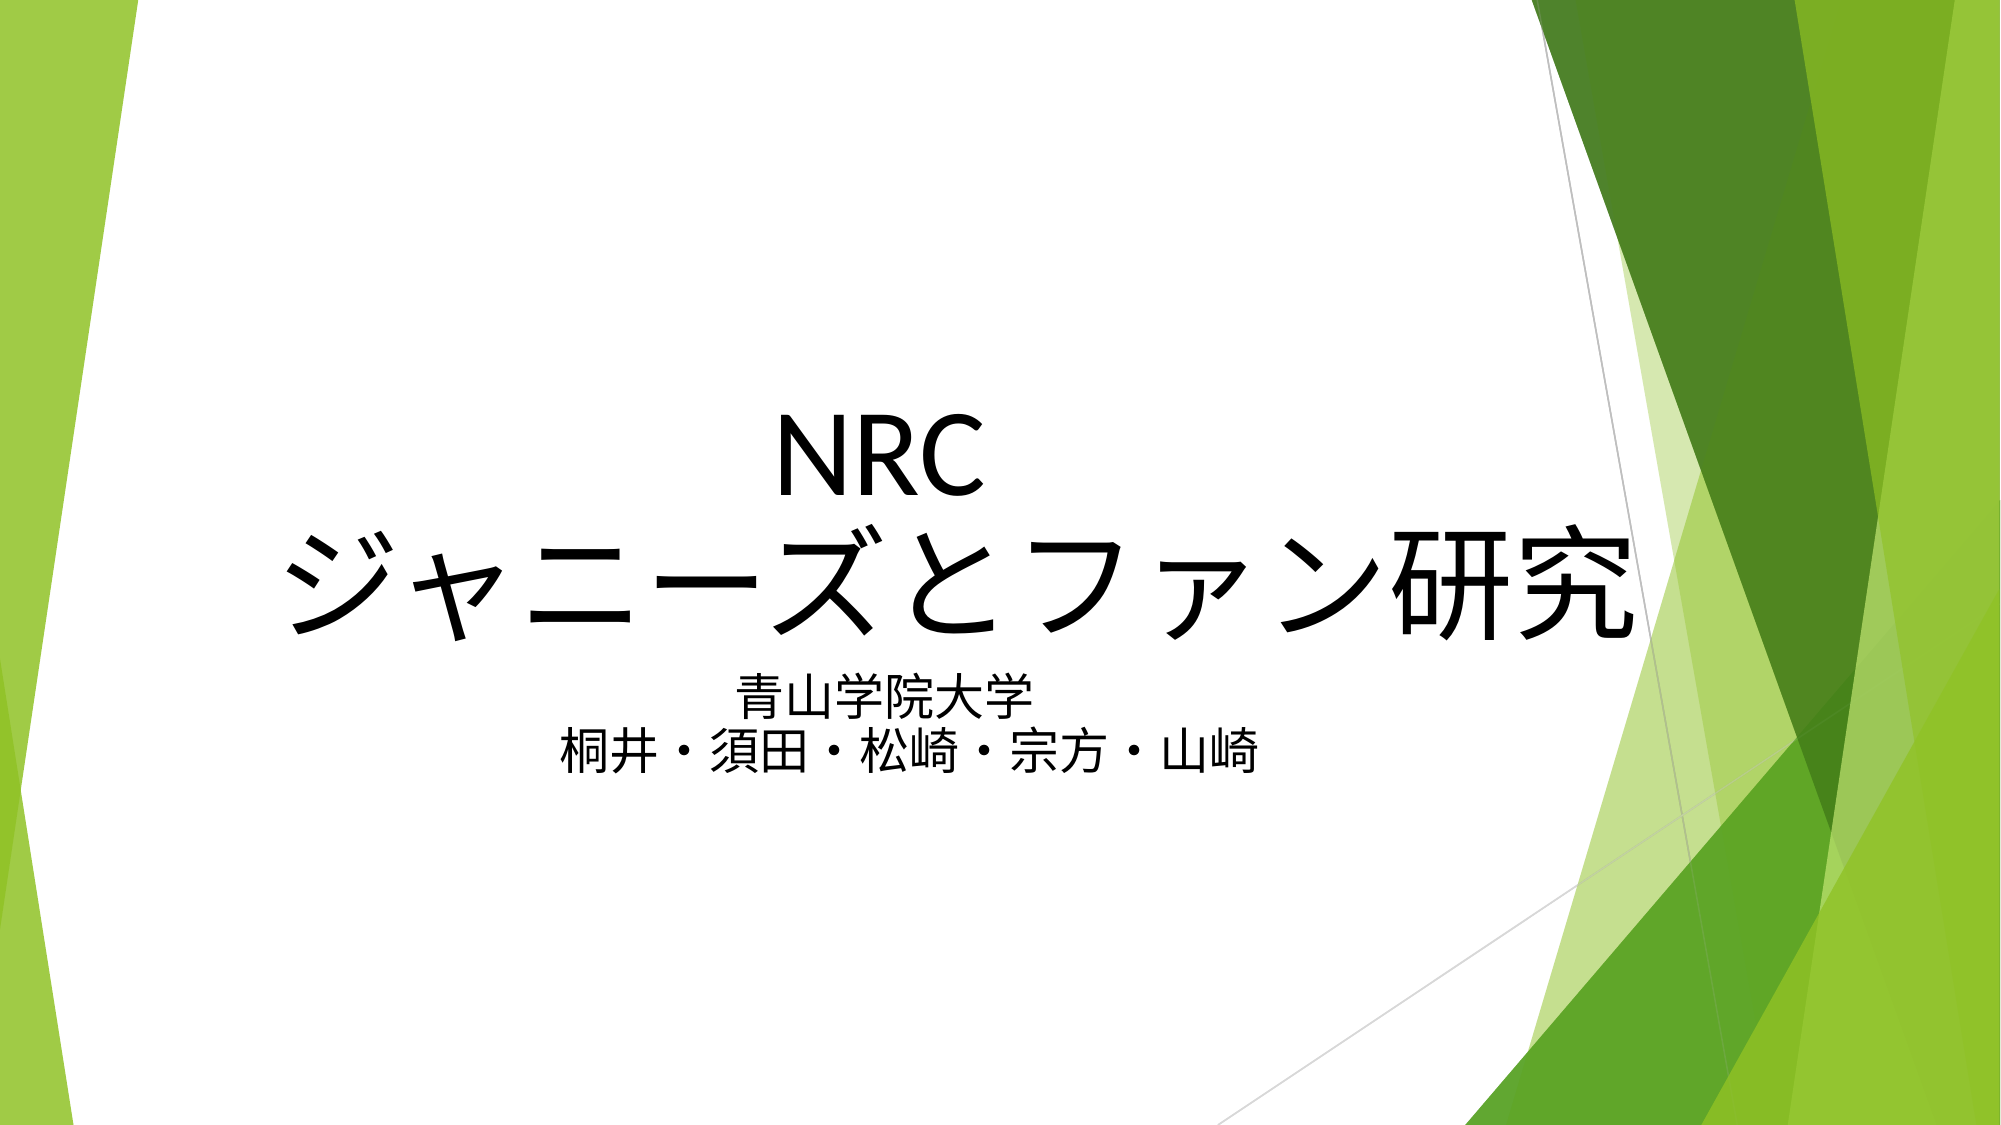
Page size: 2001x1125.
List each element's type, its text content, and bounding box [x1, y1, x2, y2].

title NRC ジャニーズとファン研究 [247, 364, 1667, 665]
subtitle 青山学院大学 桐井・須田・松崎・宗方・山崎 [247, 664, 1522, 845]
